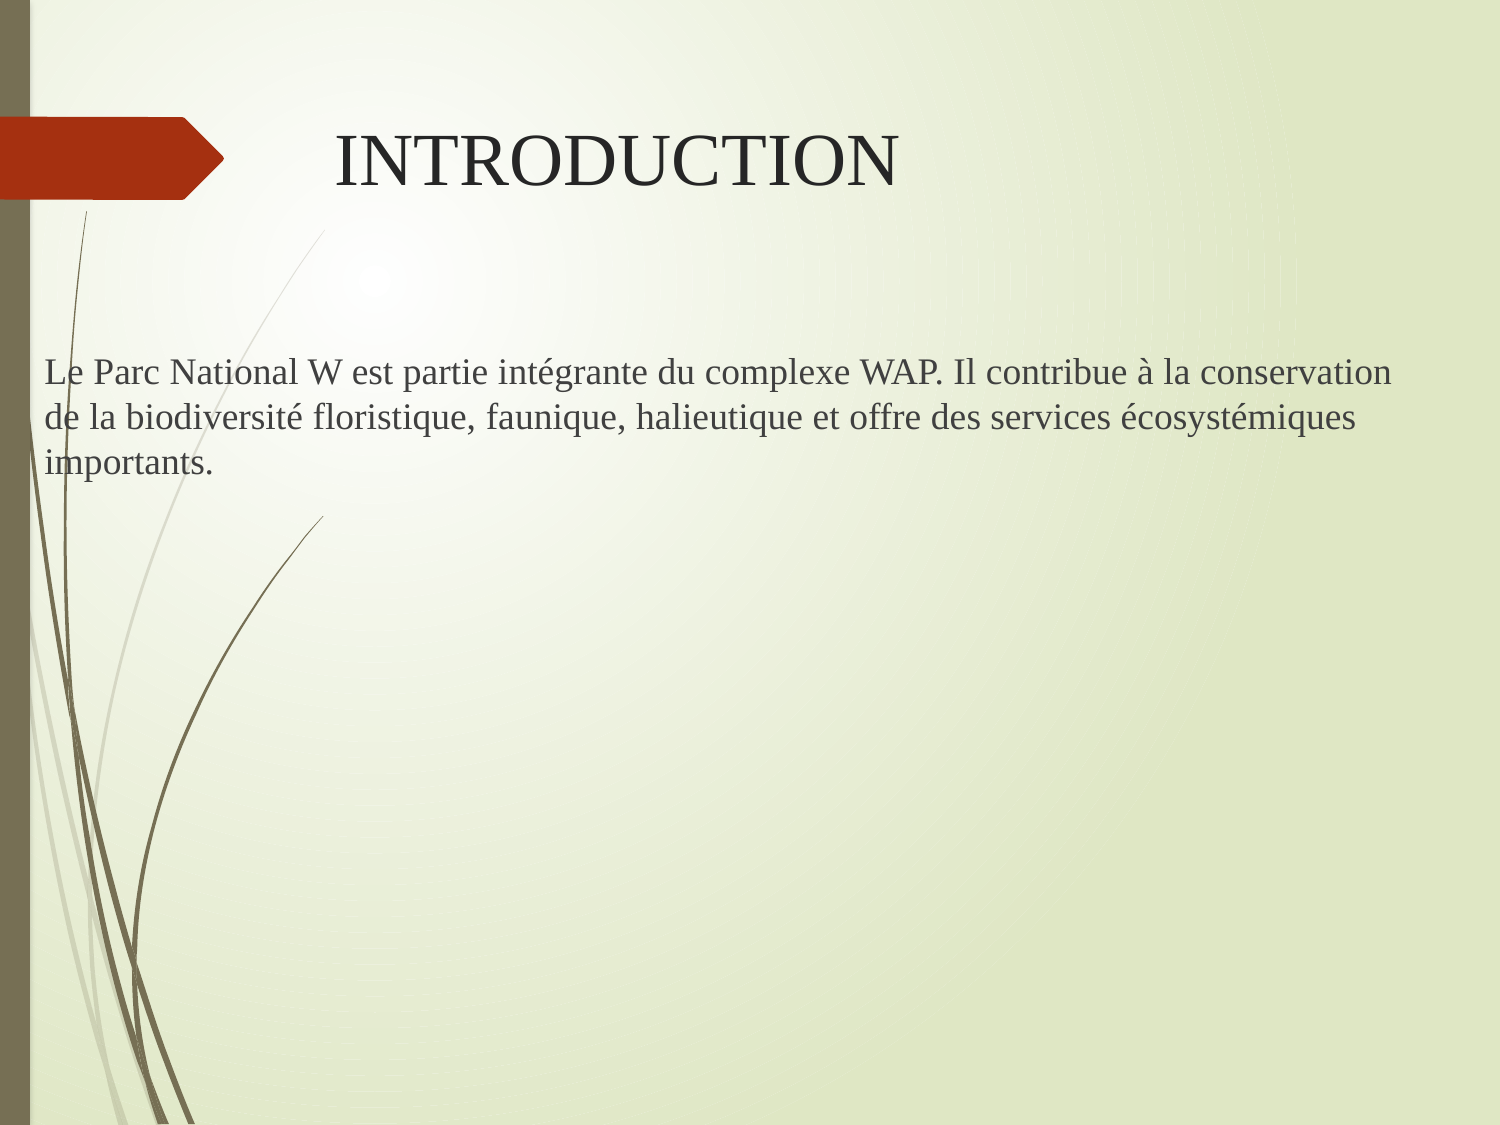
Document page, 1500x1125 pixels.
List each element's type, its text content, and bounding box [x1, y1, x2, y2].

list Le Parc National W est partie intégrante du complexe WAP. Il contribue à la conservation de la biodiversité floristique, faunique, halieutique et offre des services écosystémiques importants. [29, 208, 1425, 1005]
title INTRODUCTION [319, 102, 1400, 208]
